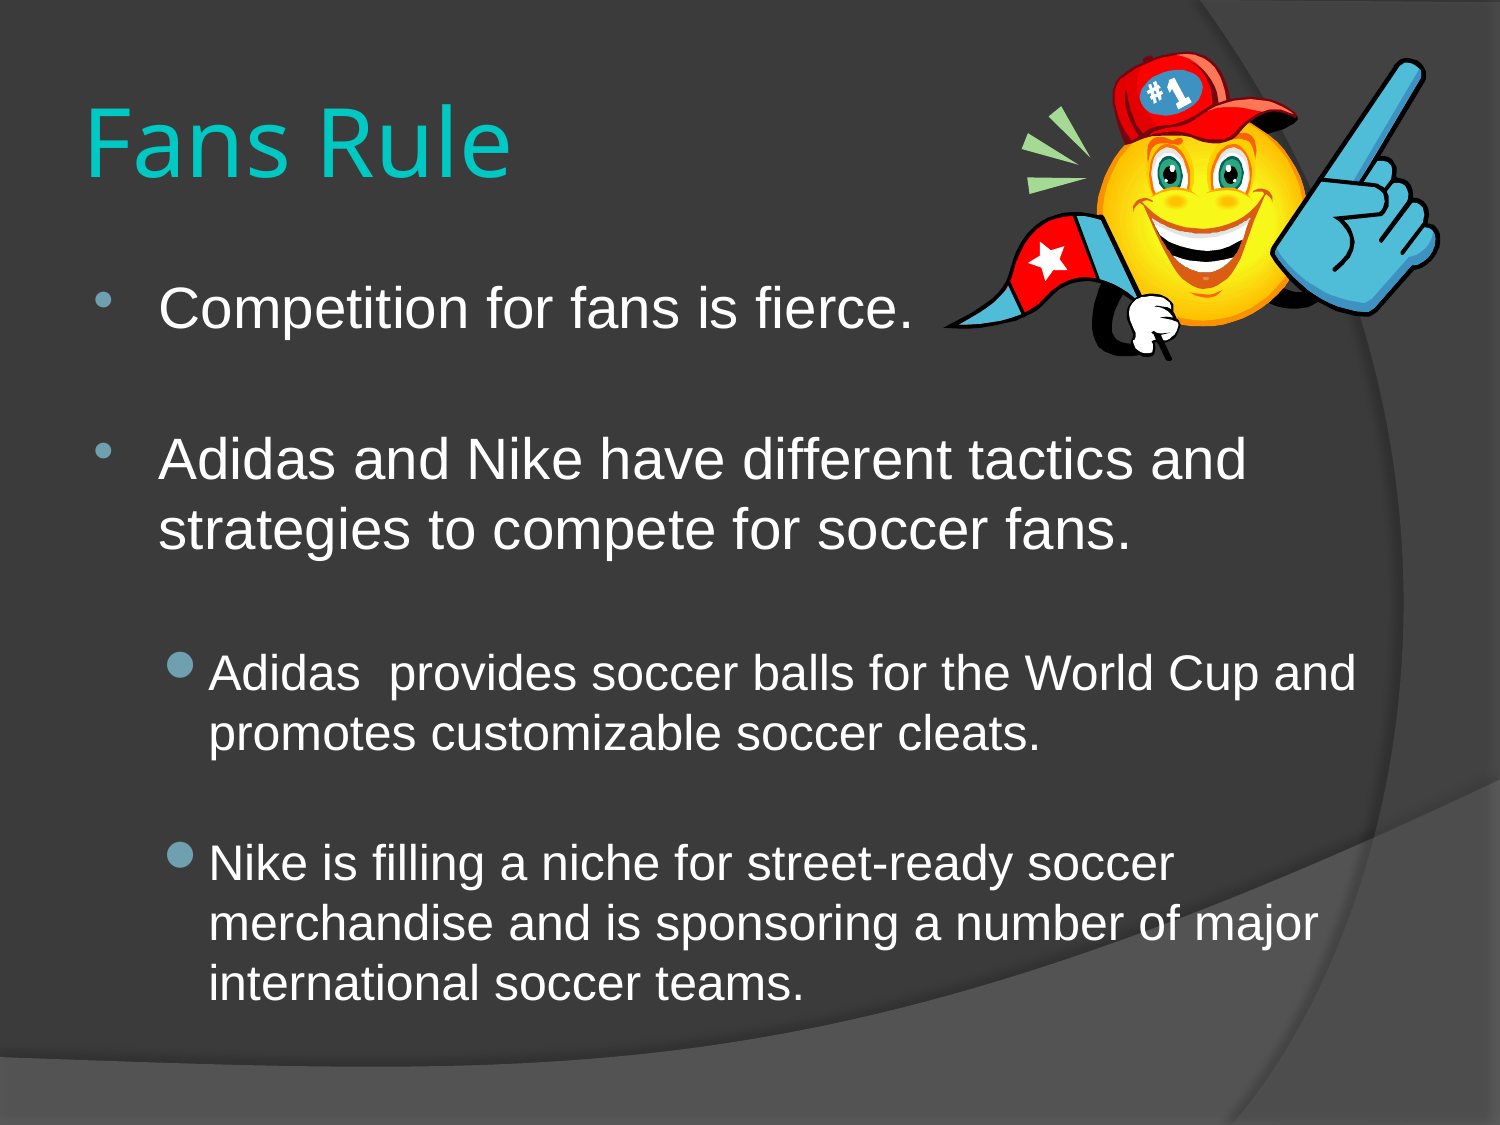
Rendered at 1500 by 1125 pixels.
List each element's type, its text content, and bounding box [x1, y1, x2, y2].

title Fans Rule [75, 45, 932, 233]
list Competition for fans is fierce. Adidas and Nike have different tactics and strategies to compete for soccer fans. Adidas provides soccer balls for the World Cup and promotes customizable soccer cleats. Nike is filling a niche for street-ready soccer merchandise and is sponsoring a number of major international soccer teams. [75, 262, 1438, 1088]
picture [941, 49, 1442, 363]
